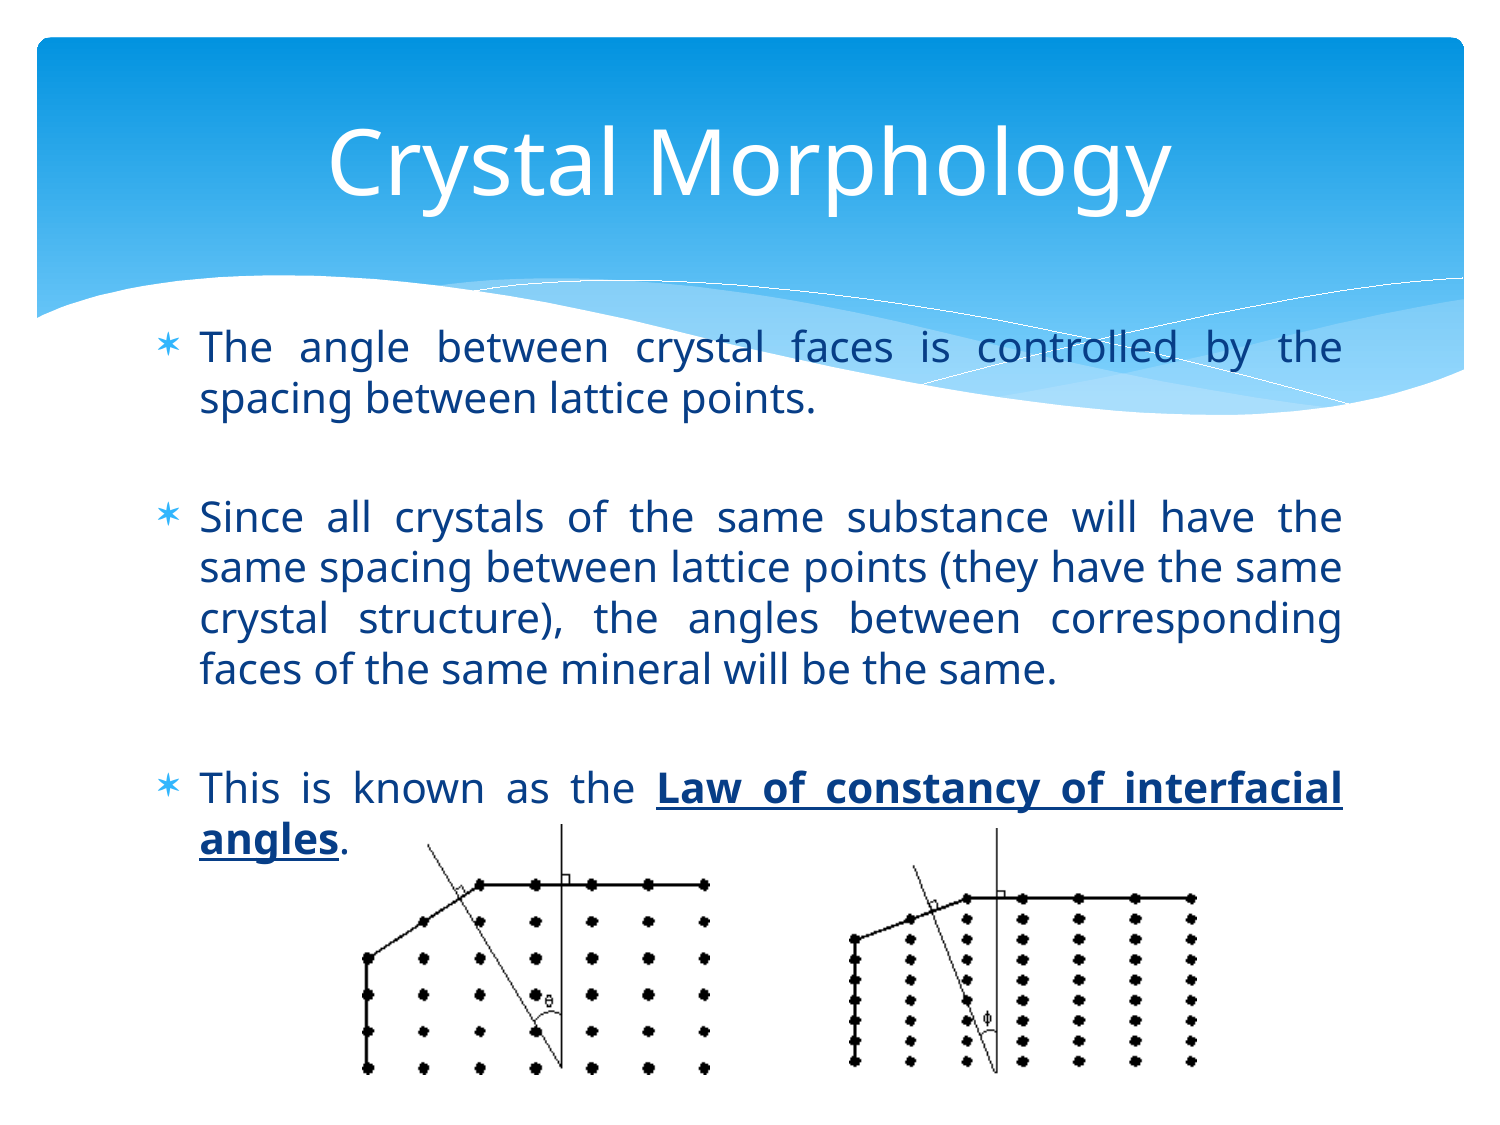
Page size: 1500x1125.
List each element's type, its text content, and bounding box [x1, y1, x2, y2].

title Crystal Morphology [75, 55, 1425, 261]
picture [849, 827, 1198, 1076]
list The angle between crystal faces is controlled by the spacing between lattice points. Since all crystals of the same substance will have the same spacing between lattice points (they have the same crystal structure), the angles between corresponding faces of the same mineral will be the same. This is known as the Law of constancy of interfacial angles. [143, 312, 1359, 879]
picture [362, 824, 710, 1076]
